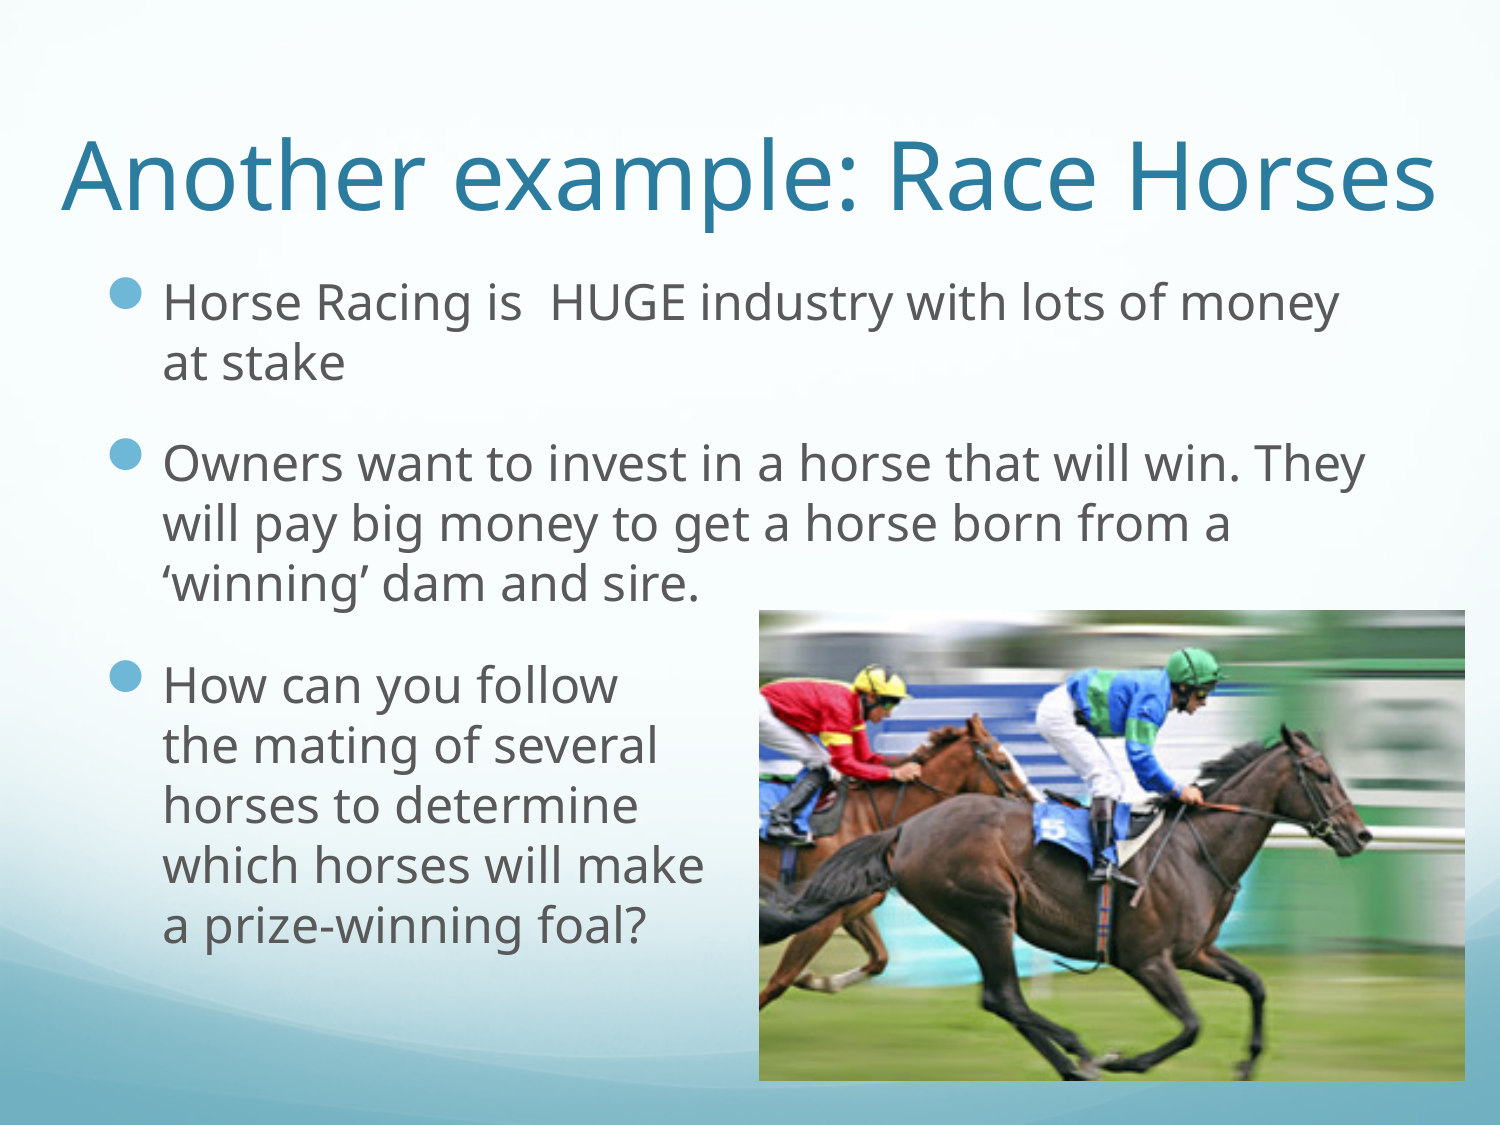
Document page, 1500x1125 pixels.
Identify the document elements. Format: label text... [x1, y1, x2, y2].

picture [758, 609, 1466, 1082]
list Horse Racing is HUGE industry with lots of money at stake Owners want to invest in a horse that will win. They will pay big money to get a horse born from a ‘winning’ dam and sire. How can you follow the mating of several horses to determine which horses will make a prize-winning foal? [90, 262, 1410, 975]
title Another example: Race Horses [0, 17, 1500, 237]
